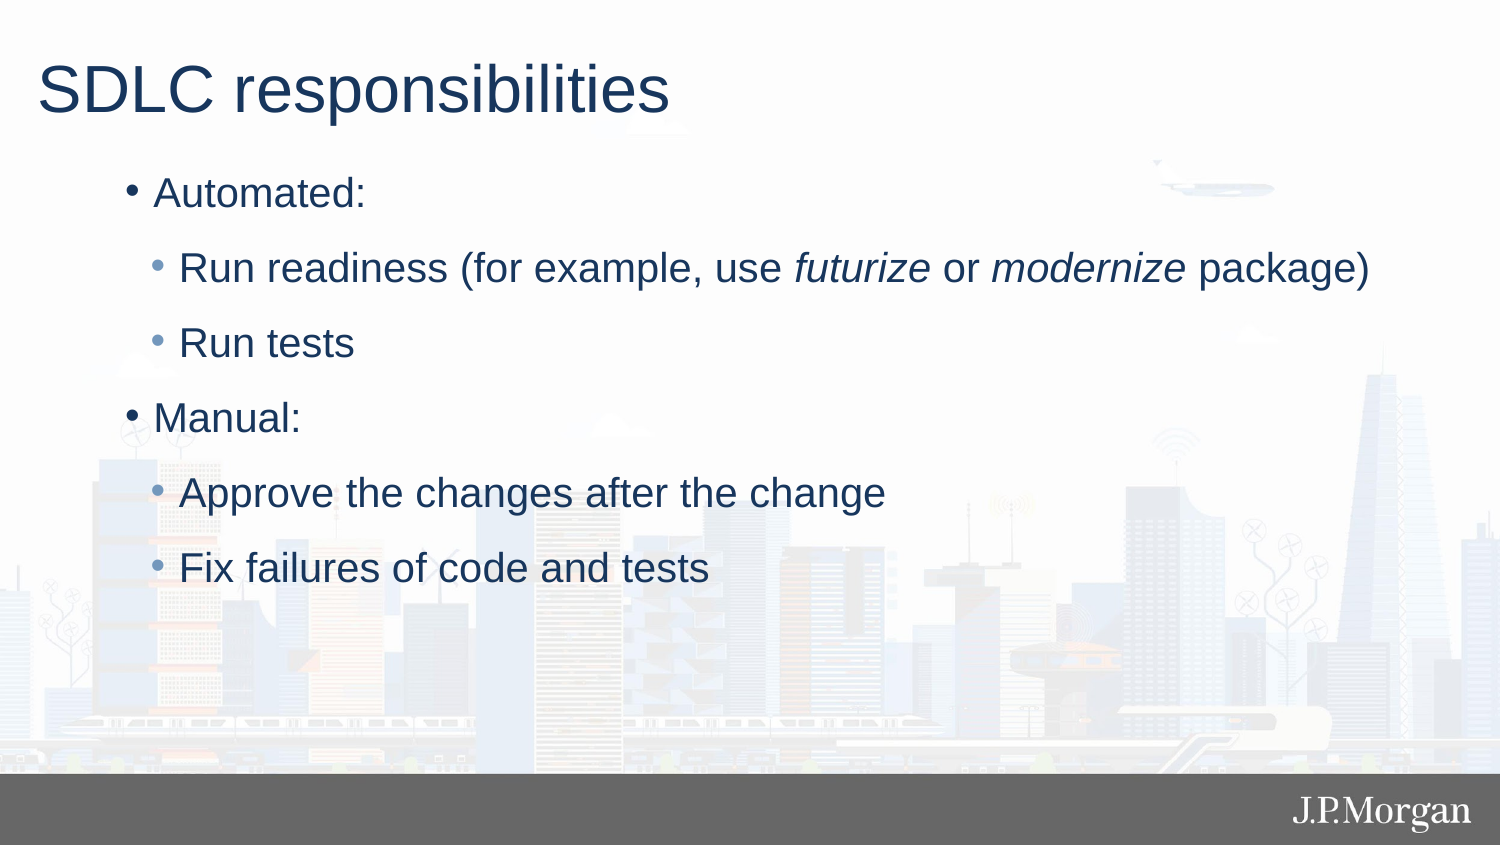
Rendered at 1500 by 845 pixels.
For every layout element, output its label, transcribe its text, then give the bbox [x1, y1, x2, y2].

text_box SDLC responsibilities [37, 23, 1388, 127]
text_box Automated: Run readiness (for example, use futurize or modernize package) Run tests Manual: Approve the changes after the change Fix failures of code and tests [110, 159, 1435, 845]
picture [0, 0, 1500, 845]
